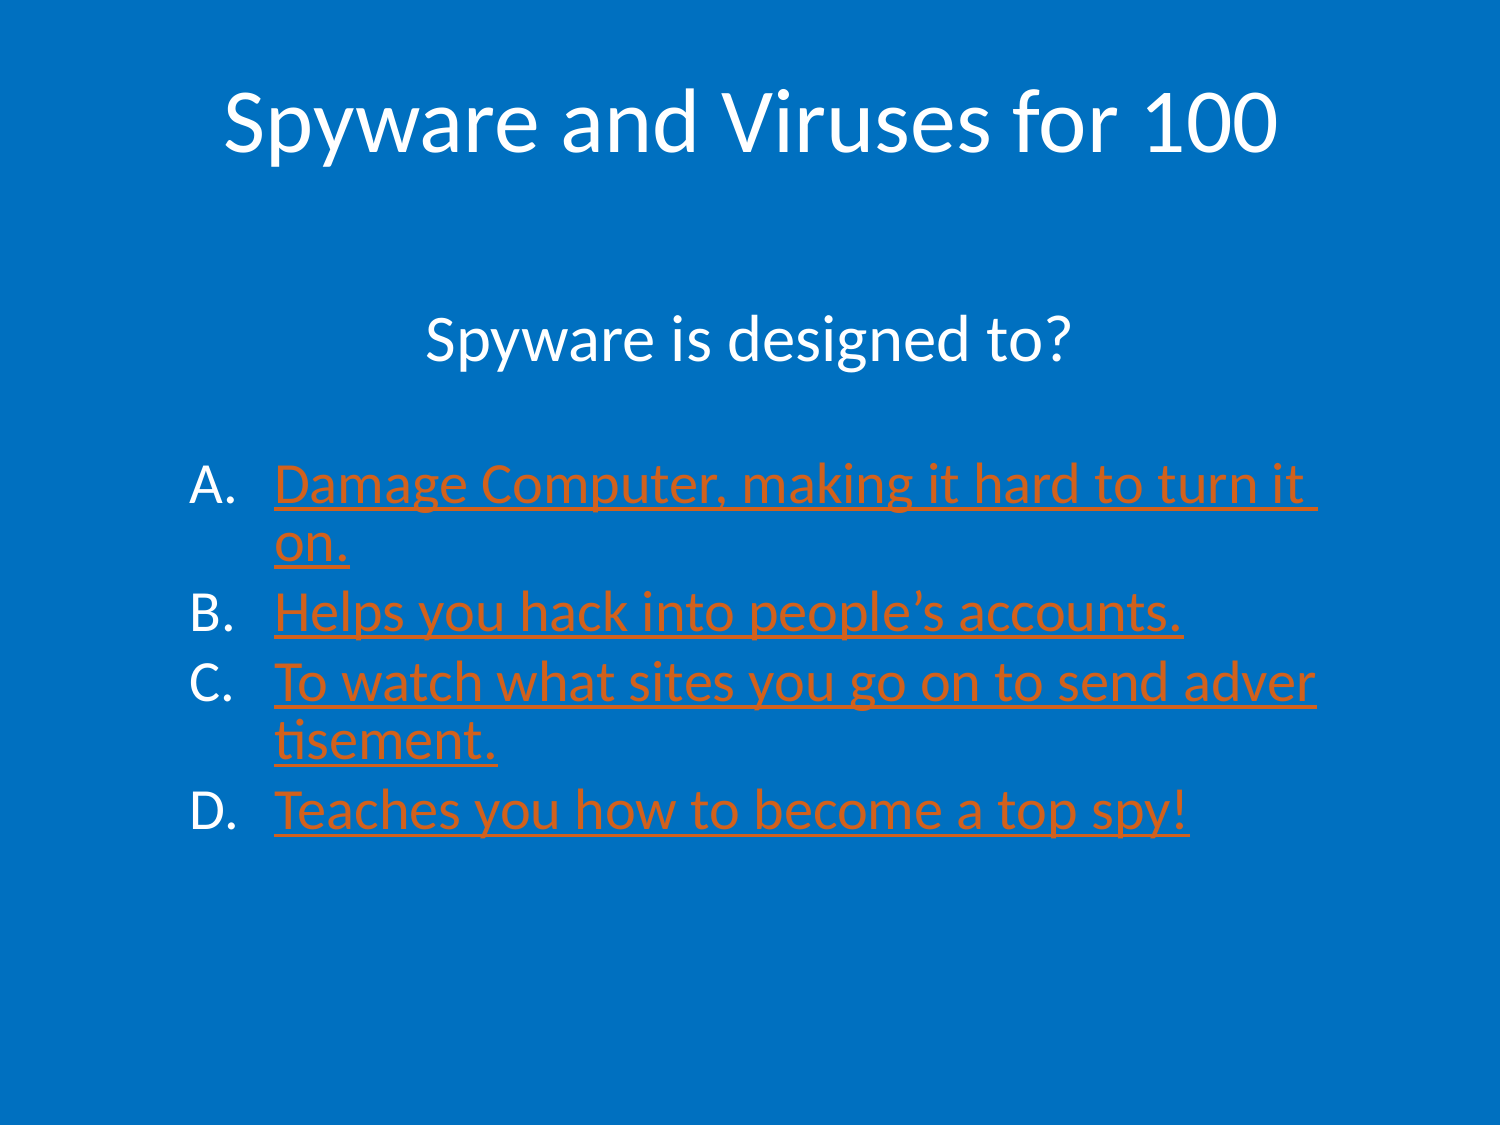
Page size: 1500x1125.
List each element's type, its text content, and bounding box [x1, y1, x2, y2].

text_box Damage Computer, making it hard to turn it on. Helps you hack into people’s accounts. To watch what sites you go on to send advertisement. Teaches you how to become a top spy! [174, 437, 1350, 866]
subtitle Spyware is designed to? [225, 287, 1275, 437]
title Spyware and Viruses for 100 [125, 50, 1400, 292]
